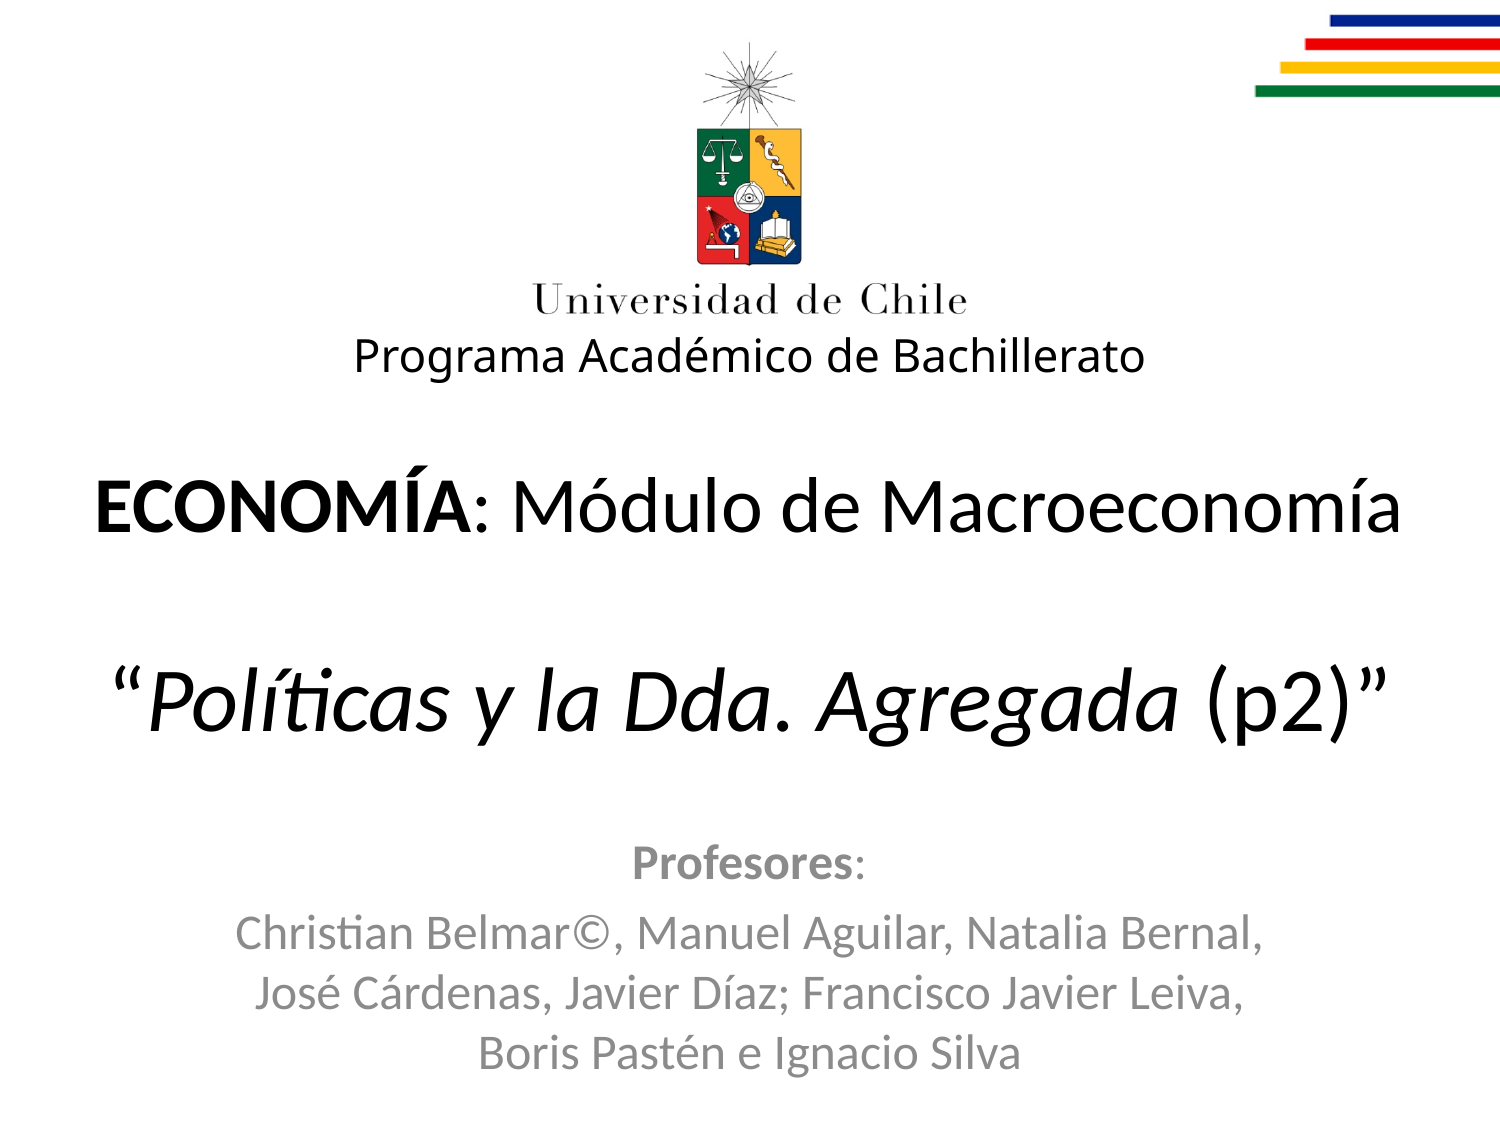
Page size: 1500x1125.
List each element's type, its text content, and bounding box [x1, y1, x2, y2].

text_box Programa Académico de Bachillerato [0, 319, 1500, 434]
subtitle Profesores: Christian Belmar©, Manuel Aguilar, Natalia Bernal, José Cárdenas, Javier Díaz; Francisco Javier Leiva, Boris Pastén e Ignacio Silva [206, 822, 1294, 983]
picture [0, 816, 1500, 1125]
title ECONOMÍA: Módulo de Macroeconomía [0, 434, 1500, 574]
picture [0, 0, 1500, 320]
text_box “Políticas y la Dda. Agregada (p2)” [0, 574, 1500, 816]
